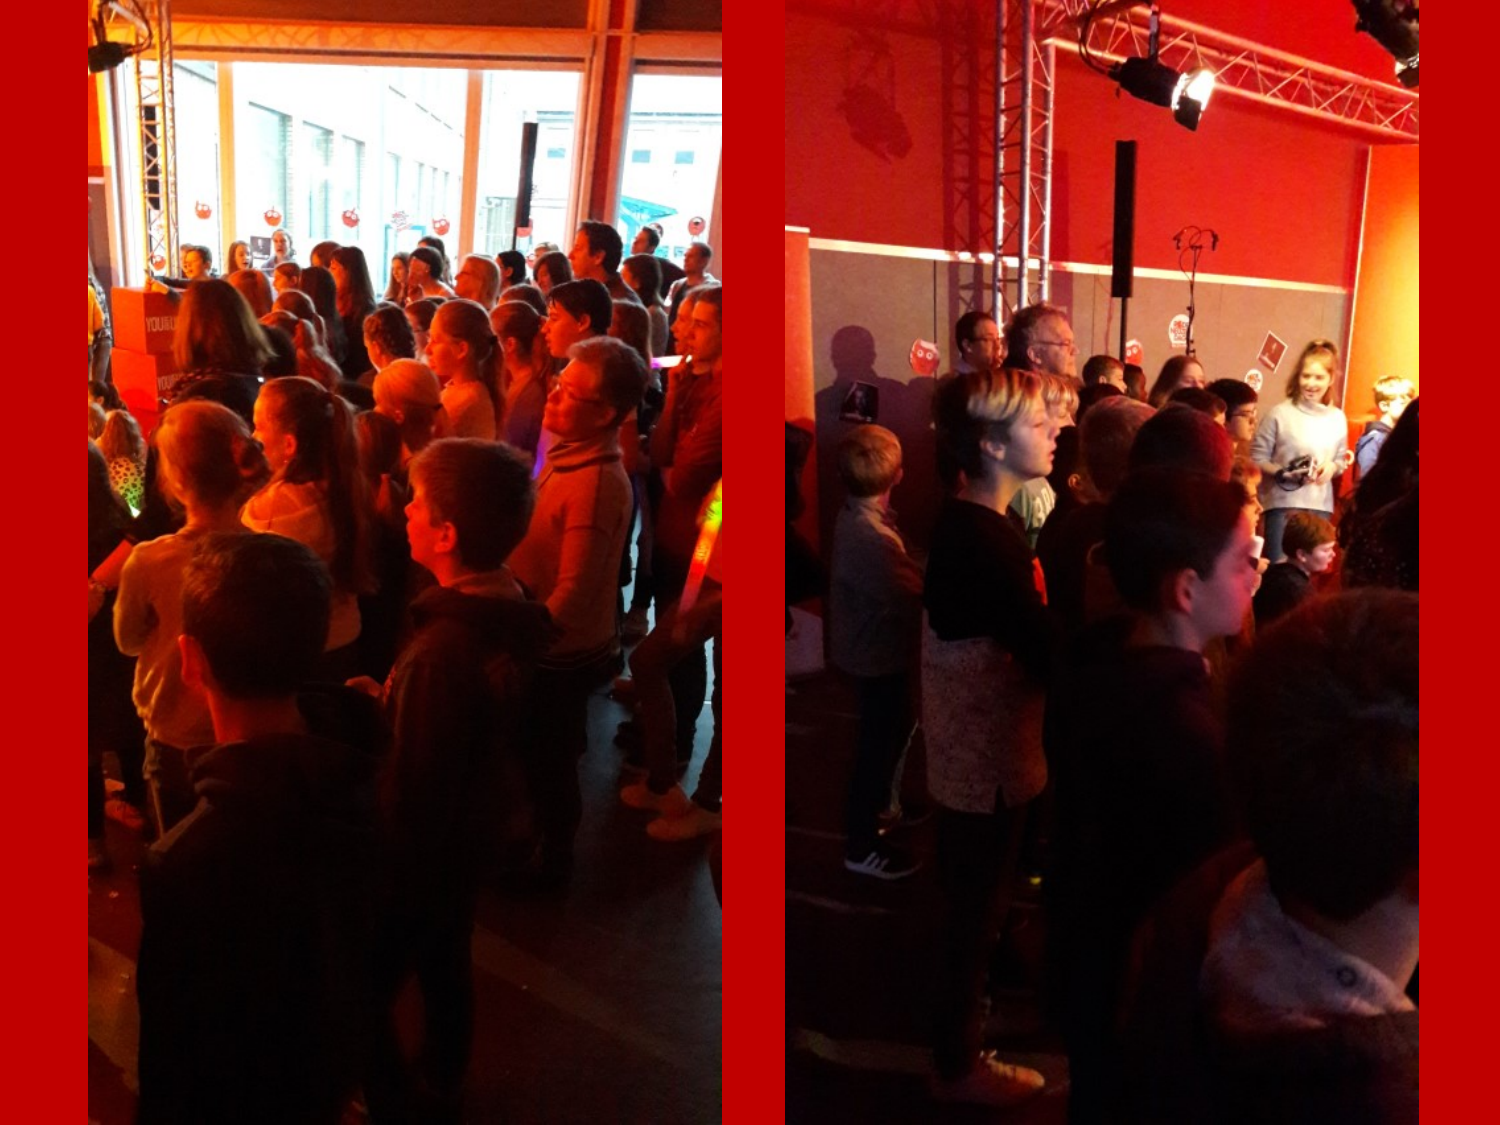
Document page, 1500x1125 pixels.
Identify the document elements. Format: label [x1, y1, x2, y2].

picture [88, 0, 722, 1125]
picture [785, 0, 1419, 1125]
